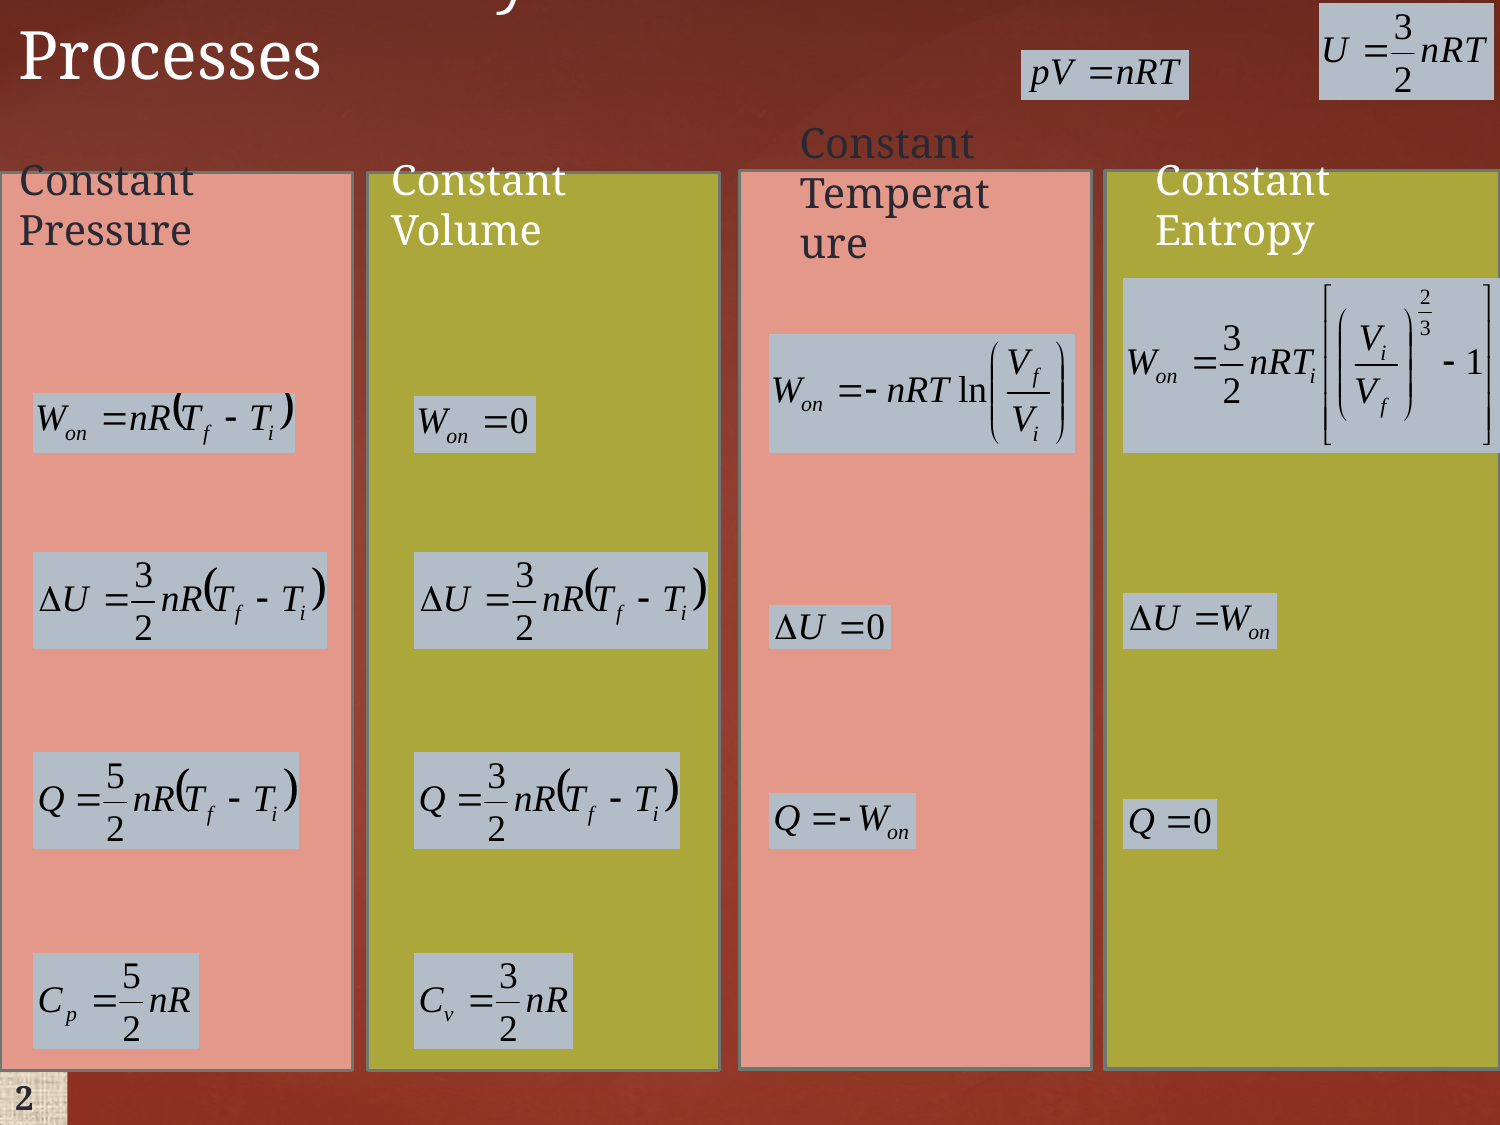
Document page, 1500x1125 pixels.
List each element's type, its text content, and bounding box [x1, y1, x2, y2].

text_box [366, 171, 721, 1072]
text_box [1019, 49, 1190, 101]
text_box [1104, 170, 1500, 1070]
text_box 2 [0, 1086, 68, 1125]
text_box Basic Thermodynamic Processes [3, 20, 935, 101]
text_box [0, 171, 353, 1072]
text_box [738, 170, 1093, 1070]
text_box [1318, 2, 1495, 101]
